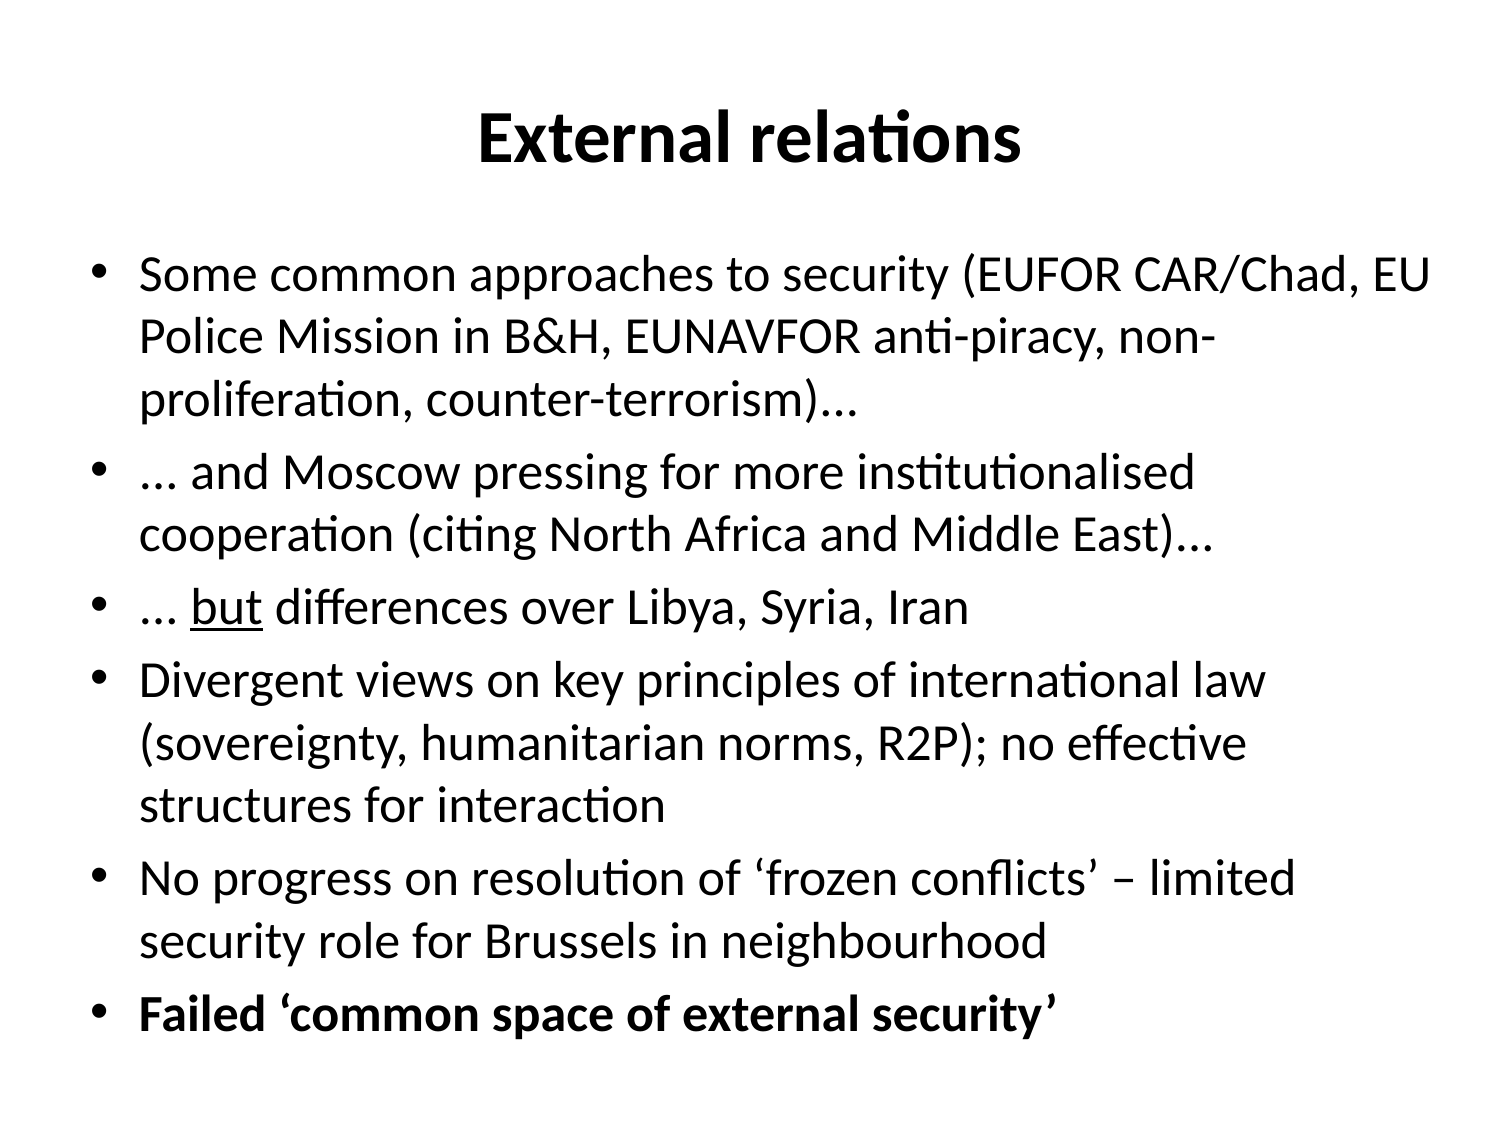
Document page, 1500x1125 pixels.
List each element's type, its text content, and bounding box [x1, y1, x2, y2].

list Some common approaches to security (EUFOR CAR/Chad, EU Police Mission in B&H, EUNAVFOR anti-piracy, non-proliferation, counter-terrorism)... ... and Moscow pressing for more institutionalised cooperation (citing North Africa and Middle East)... ... but differences over Libya, Syria, Iran Divergent views on key principles of international law (sovereignty, humanitarian norms, R2P); no effective structures for interaction No progress on resolution of ‘frozen conflicts’ – limited security role for Brussels in neighbourhood Failed ‘common space of external security’ [75, 231, 1471, 1059]
title External relations [75, 45, 1425, 220]
